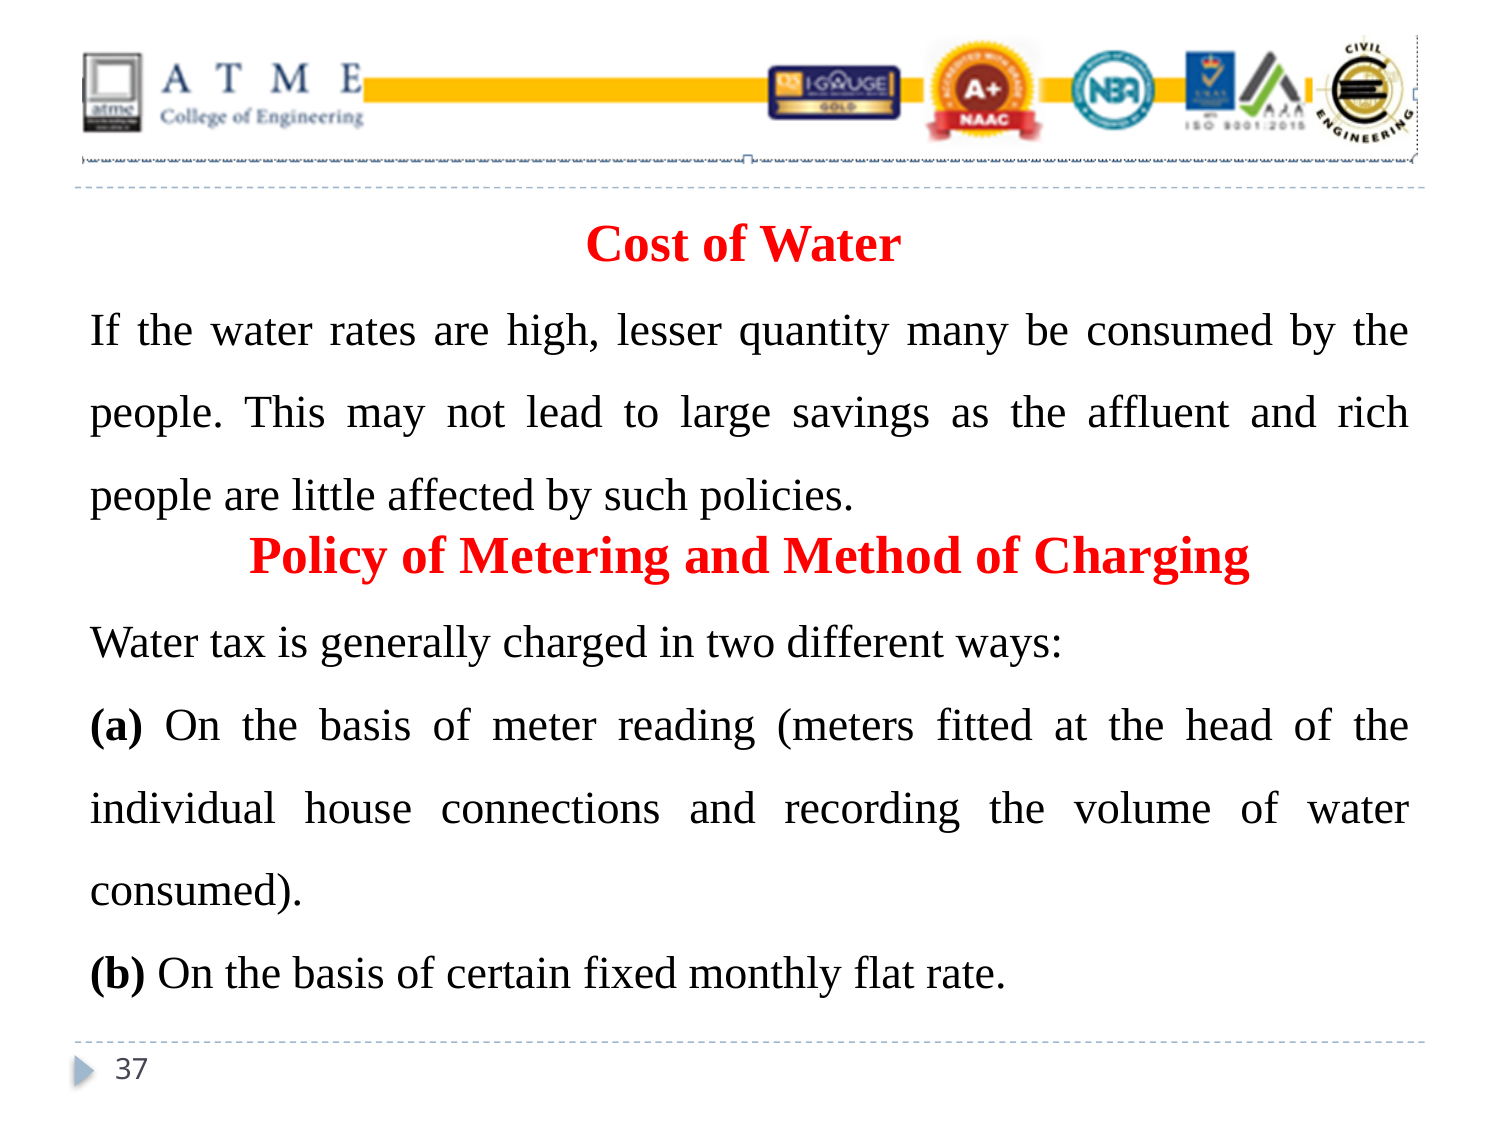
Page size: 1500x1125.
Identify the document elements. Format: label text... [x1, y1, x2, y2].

picture [82, 35, 1418, 164]
list Cost of Water If the water rates are high, lesser quantity many be consumed by the people. This may not lead to large savings as the affluent and rich people are little affected by such policies. Policy of Metering and Method of Charging Water tax is generally charged in two different ways: (a) On the basis of meter reading (meters fitted at the head of the individual house connections and recording the volume of water consumed). (b) On the basis of certain fixed monthly flat rate. [75, 200, 1425, 1010]
slide_number 37 [100, 1042, 426, 1103]
